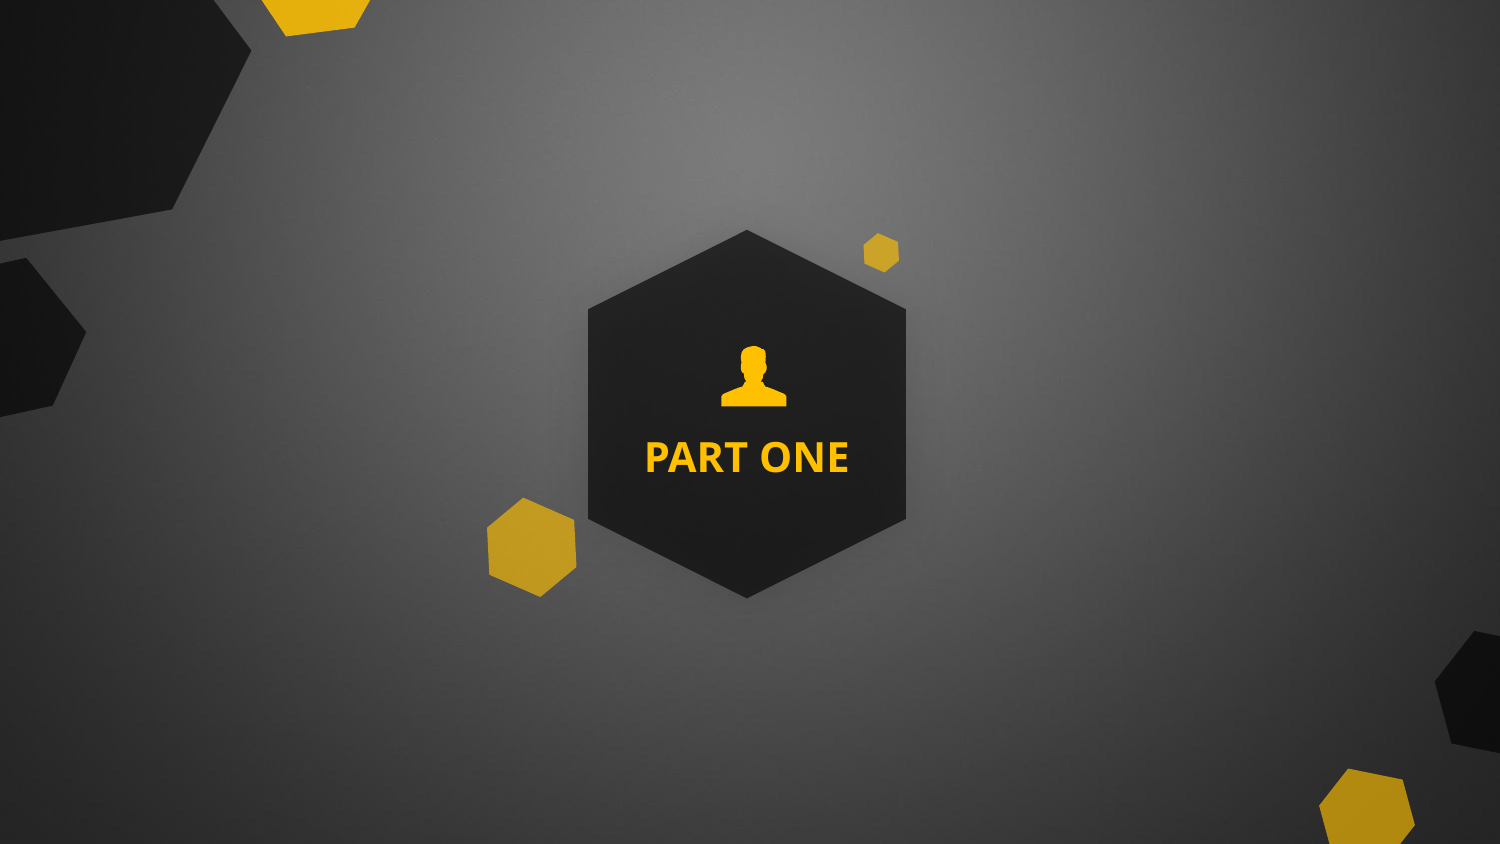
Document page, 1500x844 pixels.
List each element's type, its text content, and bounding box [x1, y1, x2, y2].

text_box [1432, 628, 1500, 756]
text_box [721, 346, 787, 407]
text_box [258, 0, 373, 39]
text_box [1317, 766, 1417, 844]
text_box [586, 227, 908, 601]
text_box [0, 255, 89, 420]
text_box PART ONE [587, 423, 906, 489]
picture [0, 0, 1500, 844]
text_box [484, 495, 579, 599]
text_box [0, 0, 254, 243]
text_box [861, 231, 902, 275]
